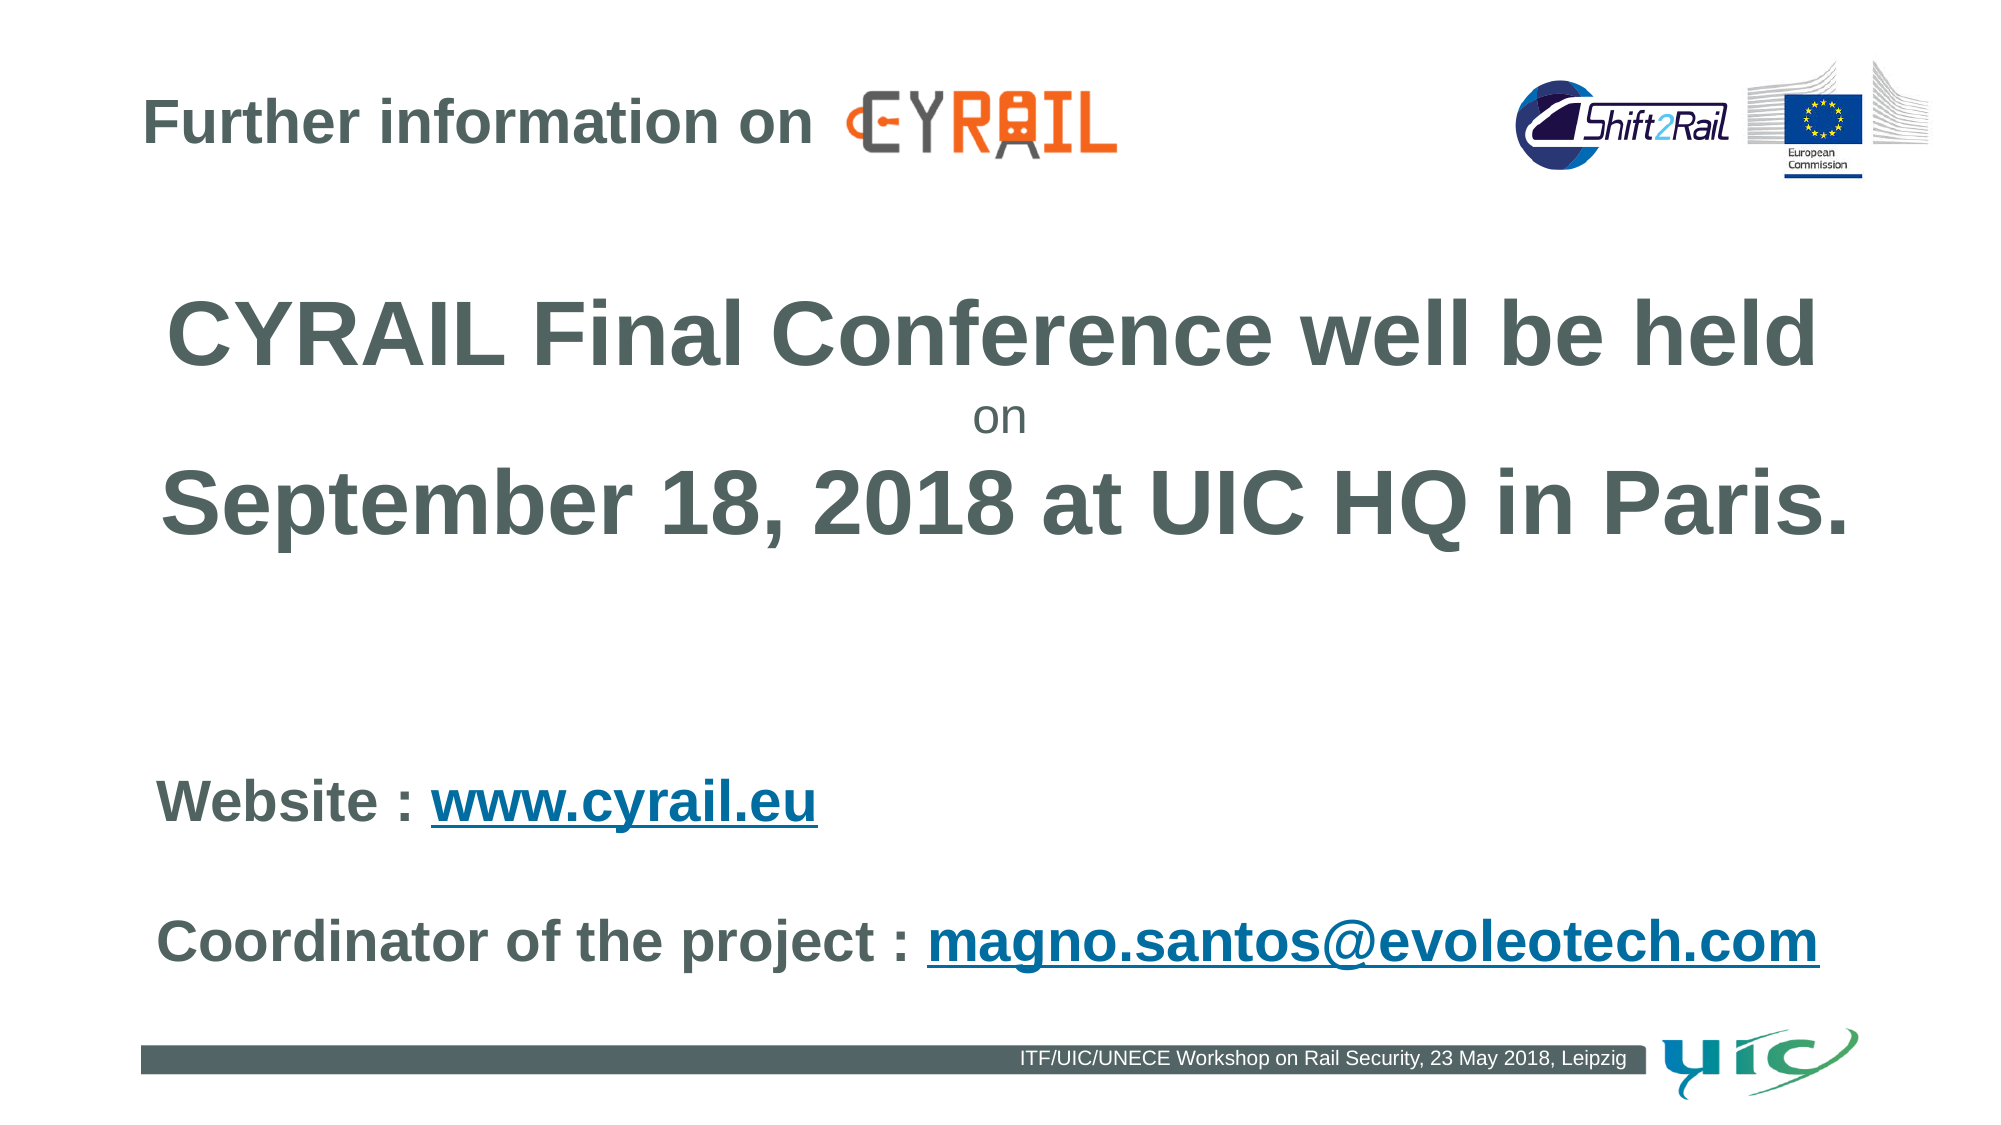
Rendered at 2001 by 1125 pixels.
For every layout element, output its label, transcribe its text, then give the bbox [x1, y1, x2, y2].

picture [1514, 80, 1729, 170]
title Further information on [142, 15, 1114, 158]
footer ITF/UIC/UNECE Workshop on Rail Security, 23 May 2018, Leipzig [669, 1044, 1639, 1092]
text_box CYRAIL Final Conference well be held on September 18, 2018 at UIC HQ in Paris. Website : www.cyrail.eu Coordinator of the project : magno.santos@evoleotech.com [141, 266, 1873, 981]
picture [1738, 53, 1938, 184]
picture [836, 59, 1144, 184]
picture [141, 1027, 1859, 1100]
